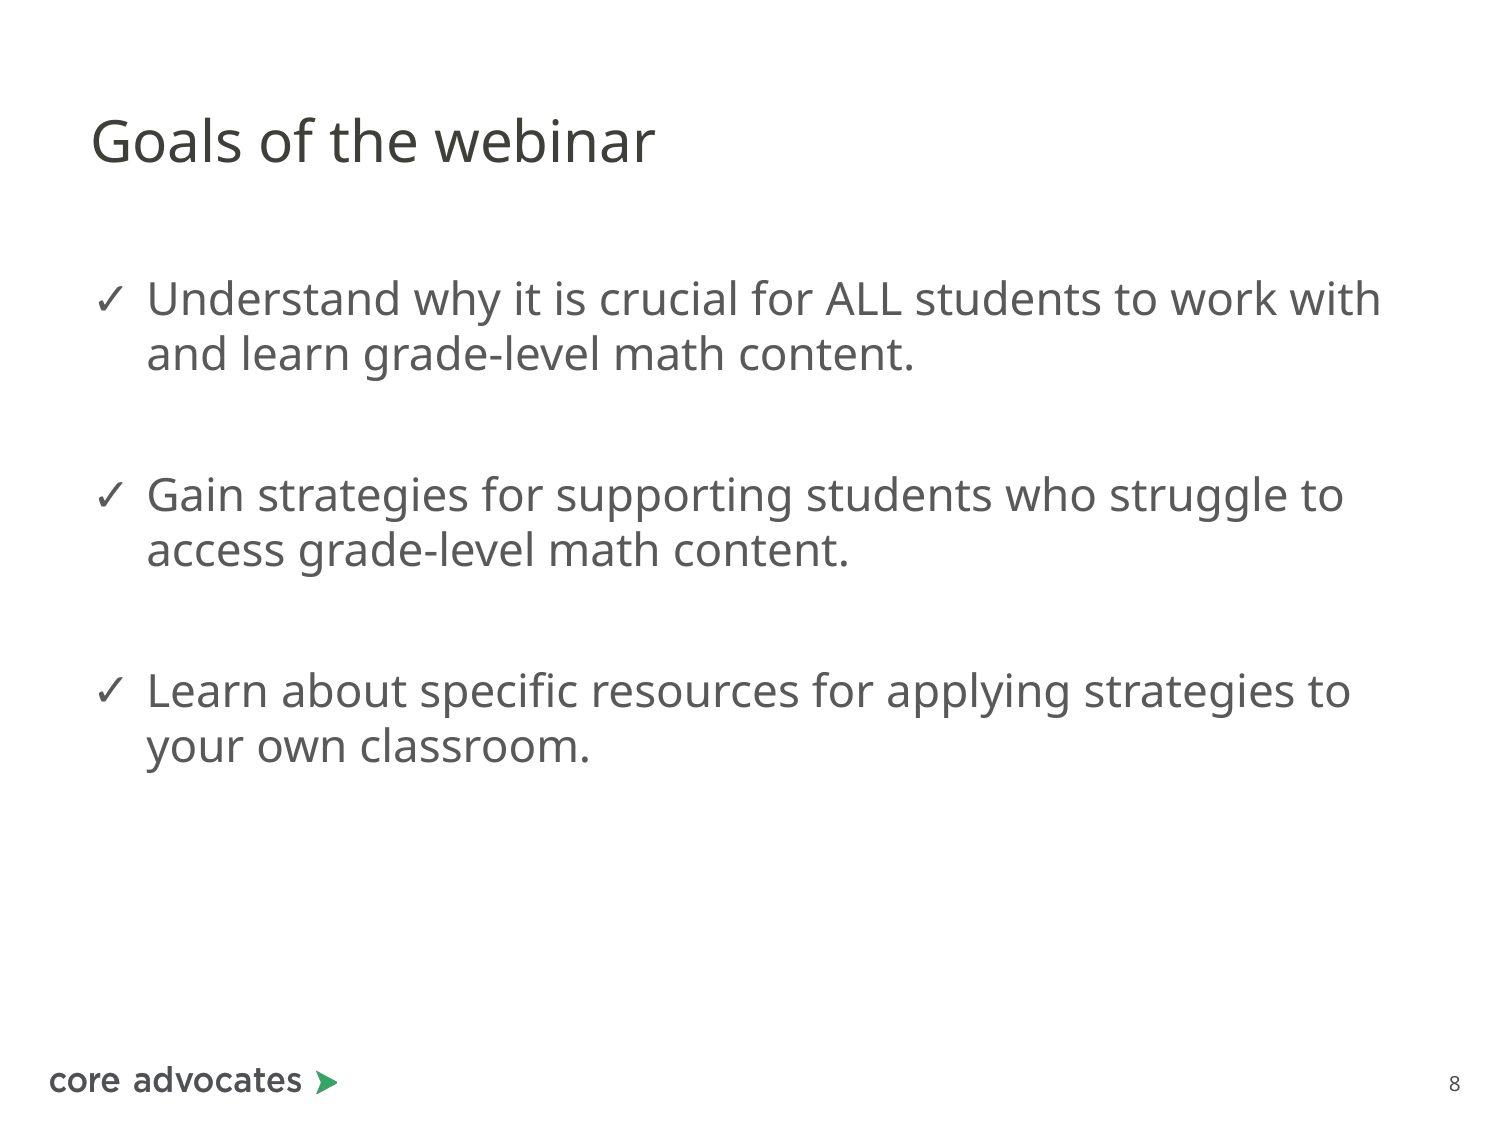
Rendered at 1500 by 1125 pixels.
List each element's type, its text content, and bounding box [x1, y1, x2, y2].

picture [50, 1066, 337, 1094]
list Understand why it is crucial for ALL students to work with and learn grade-level math content. Gain strategies for supporting students who struggle to access grade-level math content. Learn about specific resources for applying strategies to your own classroom. [75, 262, 1425, 1005]
title Goals of the webinar [75, 45, 1425, 233]
